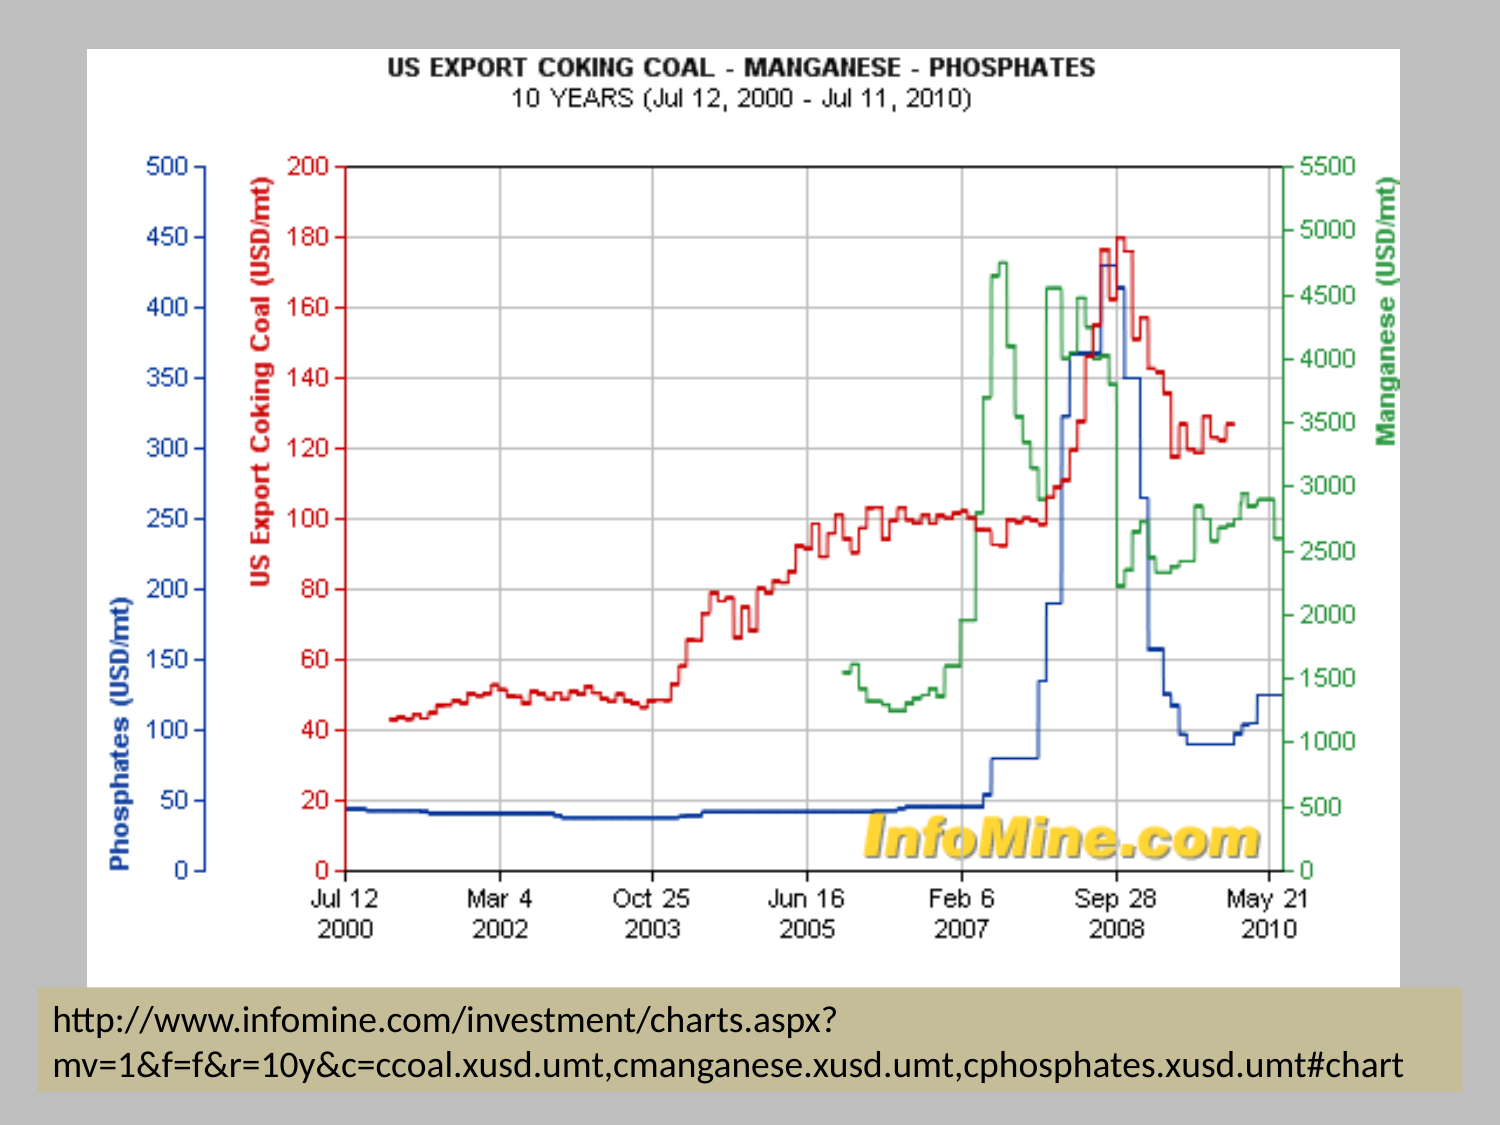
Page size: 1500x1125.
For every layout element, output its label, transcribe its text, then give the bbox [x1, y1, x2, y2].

text_box http://www.infomine.com/investment/charts.aspx?mv=1&f=f&r=10y&c=ccoal.xusd.umt,cmanganese.xusd.umt,cphosphates.xusd.umt#chart [37, 987, 1463, 1093]
picture [87, 49, 1401, 988]
